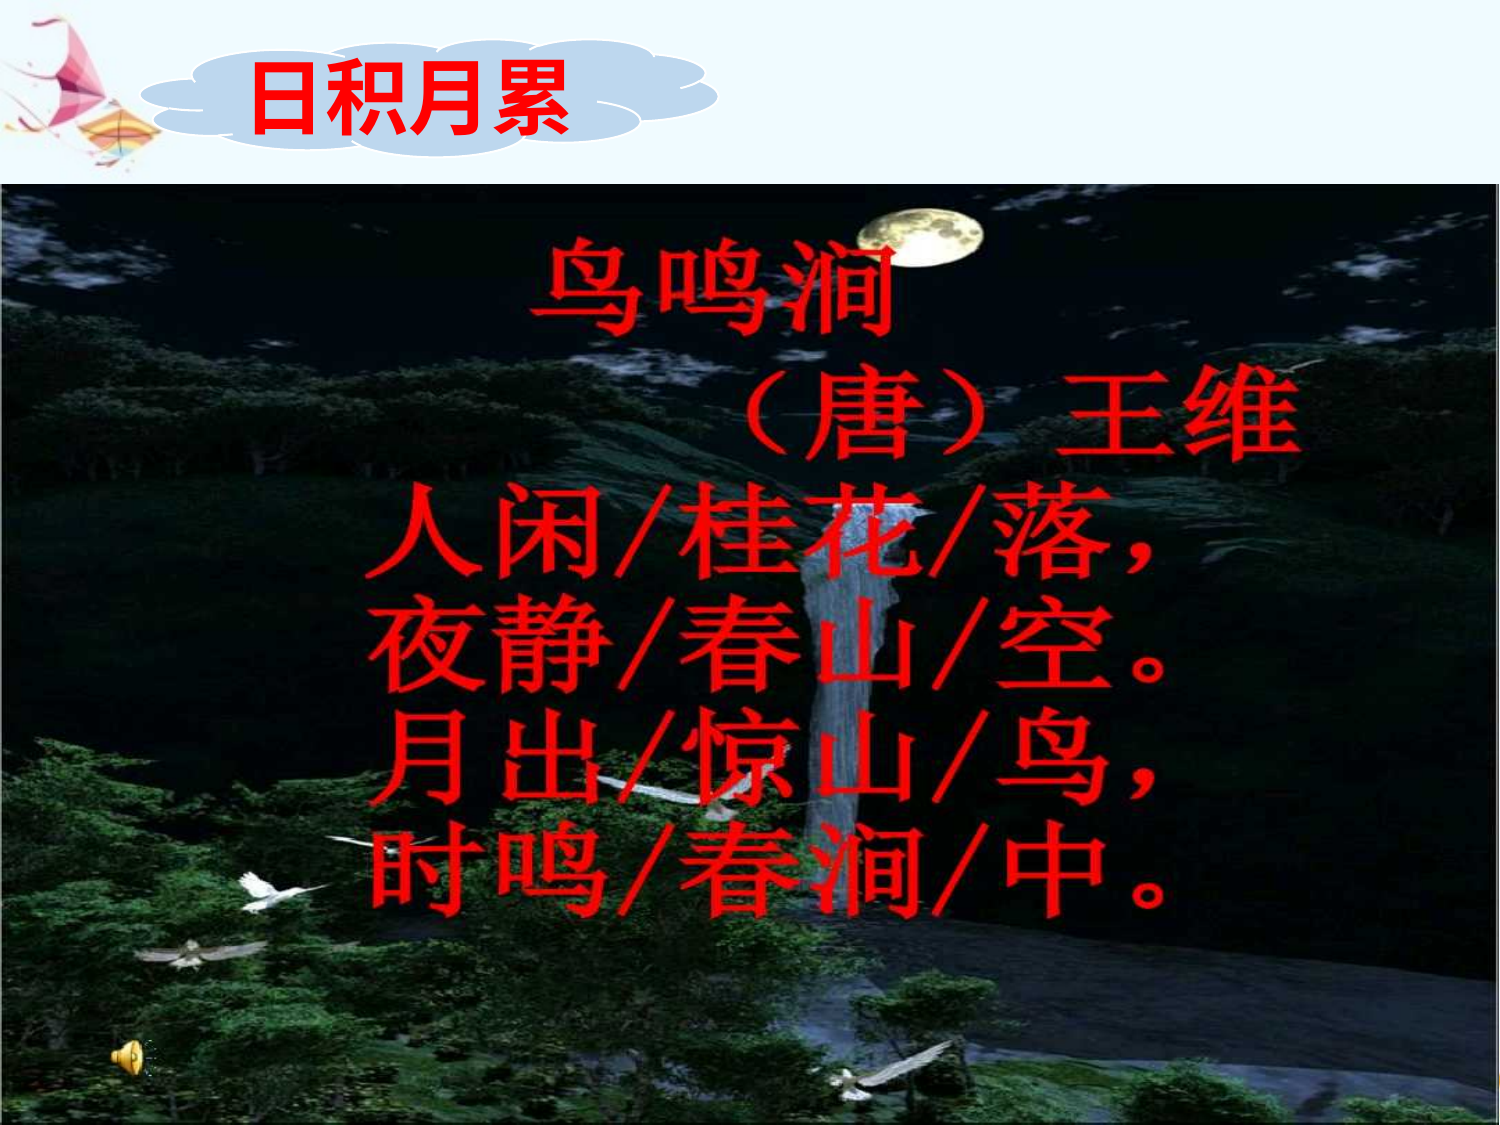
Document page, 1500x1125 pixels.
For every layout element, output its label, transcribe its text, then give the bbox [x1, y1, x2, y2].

picture [0, 0, 1500, 1125]
text_box 日积月累 [139, 39, 719, 158]
